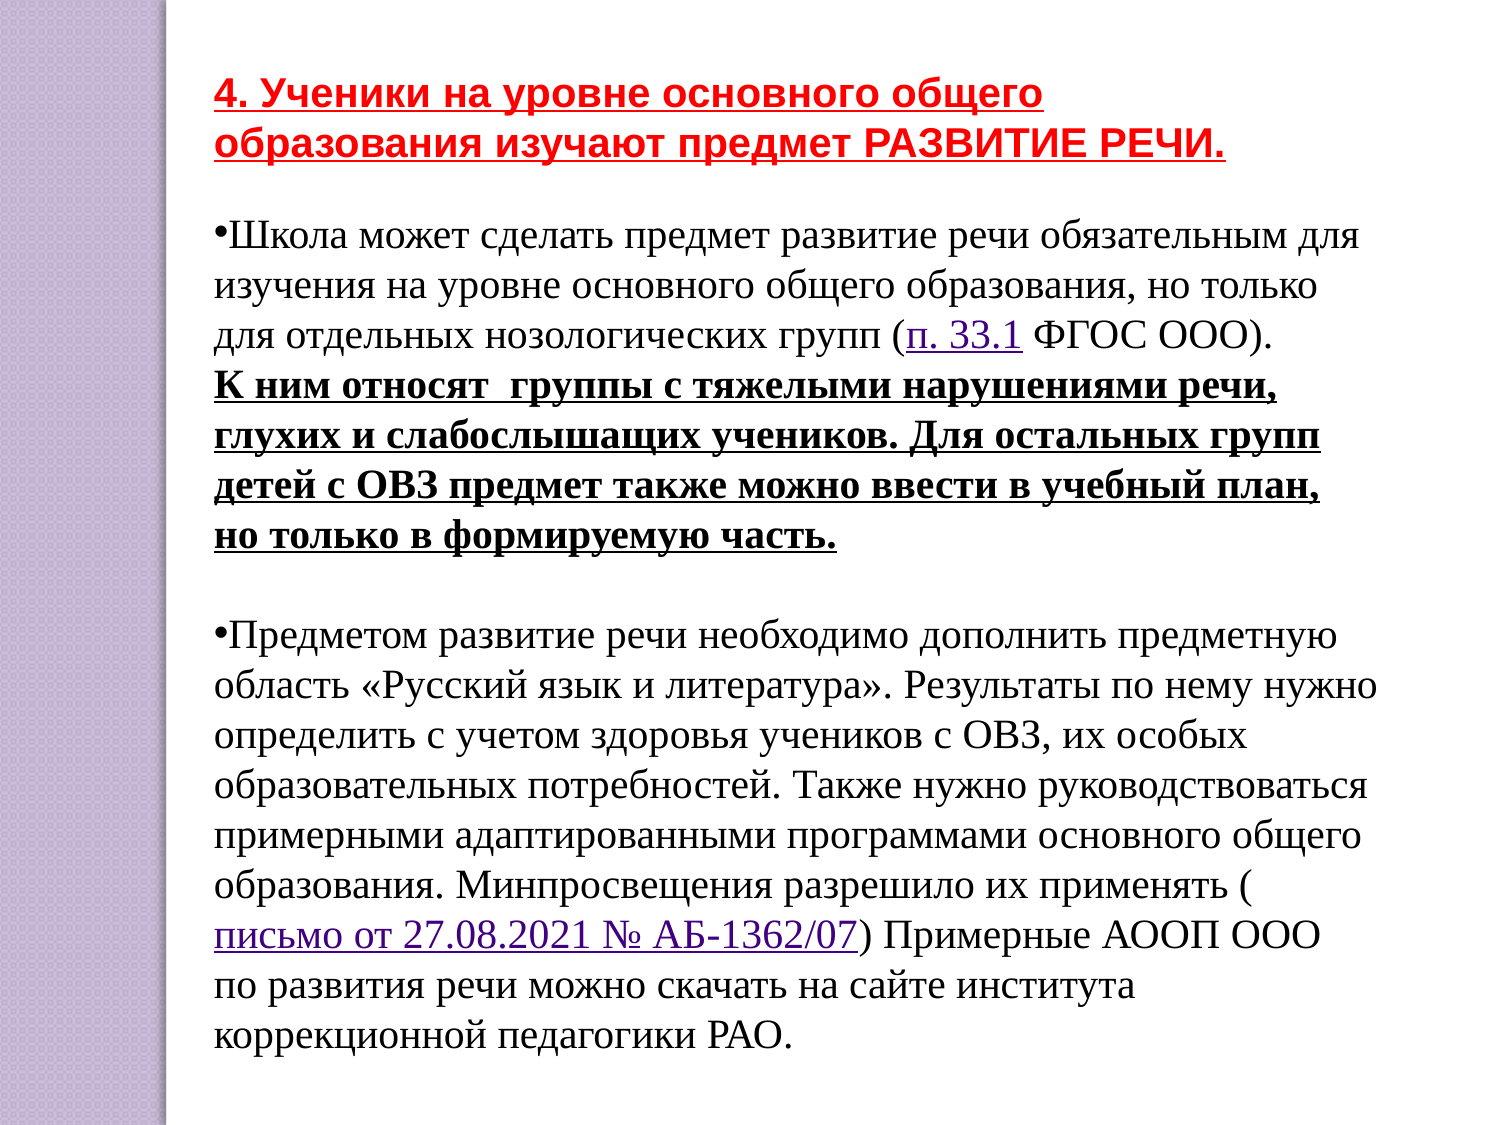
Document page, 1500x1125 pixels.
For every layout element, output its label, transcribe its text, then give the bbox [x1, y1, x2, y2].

text_box Школа может сделать предмет развитие речи обязательным для изучения на уровне основного общего образования, но только для отдельных нозологических групп (п. 33.1 ФГОС ООО). К ним относят группы с тяжелыми нарушениями речи, глухих и слабослышащих учеников. Для остальных групп детей с ОВЗ предмет также можно ввести в учебный план, но только в формируемую часть. Предметом развитие речи необходимо дополнить предметную область «Русский язык и литература». Результаты по нему нужно определить с учетом здоровья учеников с ОВЗ, их особых образовательных потребностей. Также нужно руководствоваться примерными адаптированными программами основного общего образования. Минпросвещения разрешило их применять (письмо от 27.08.2021 № АБ-1362/07) Примерные АООП ООО по развития речи можно скачать на сайте института коррекционной педагогики РАО. [199, 199, 1395, 1065]
text_box 4. Ученики на уровне основного общего образования изучают предмет РАЗВИТИЕ РЕЧИ. [199, 58, 1313, 174]
